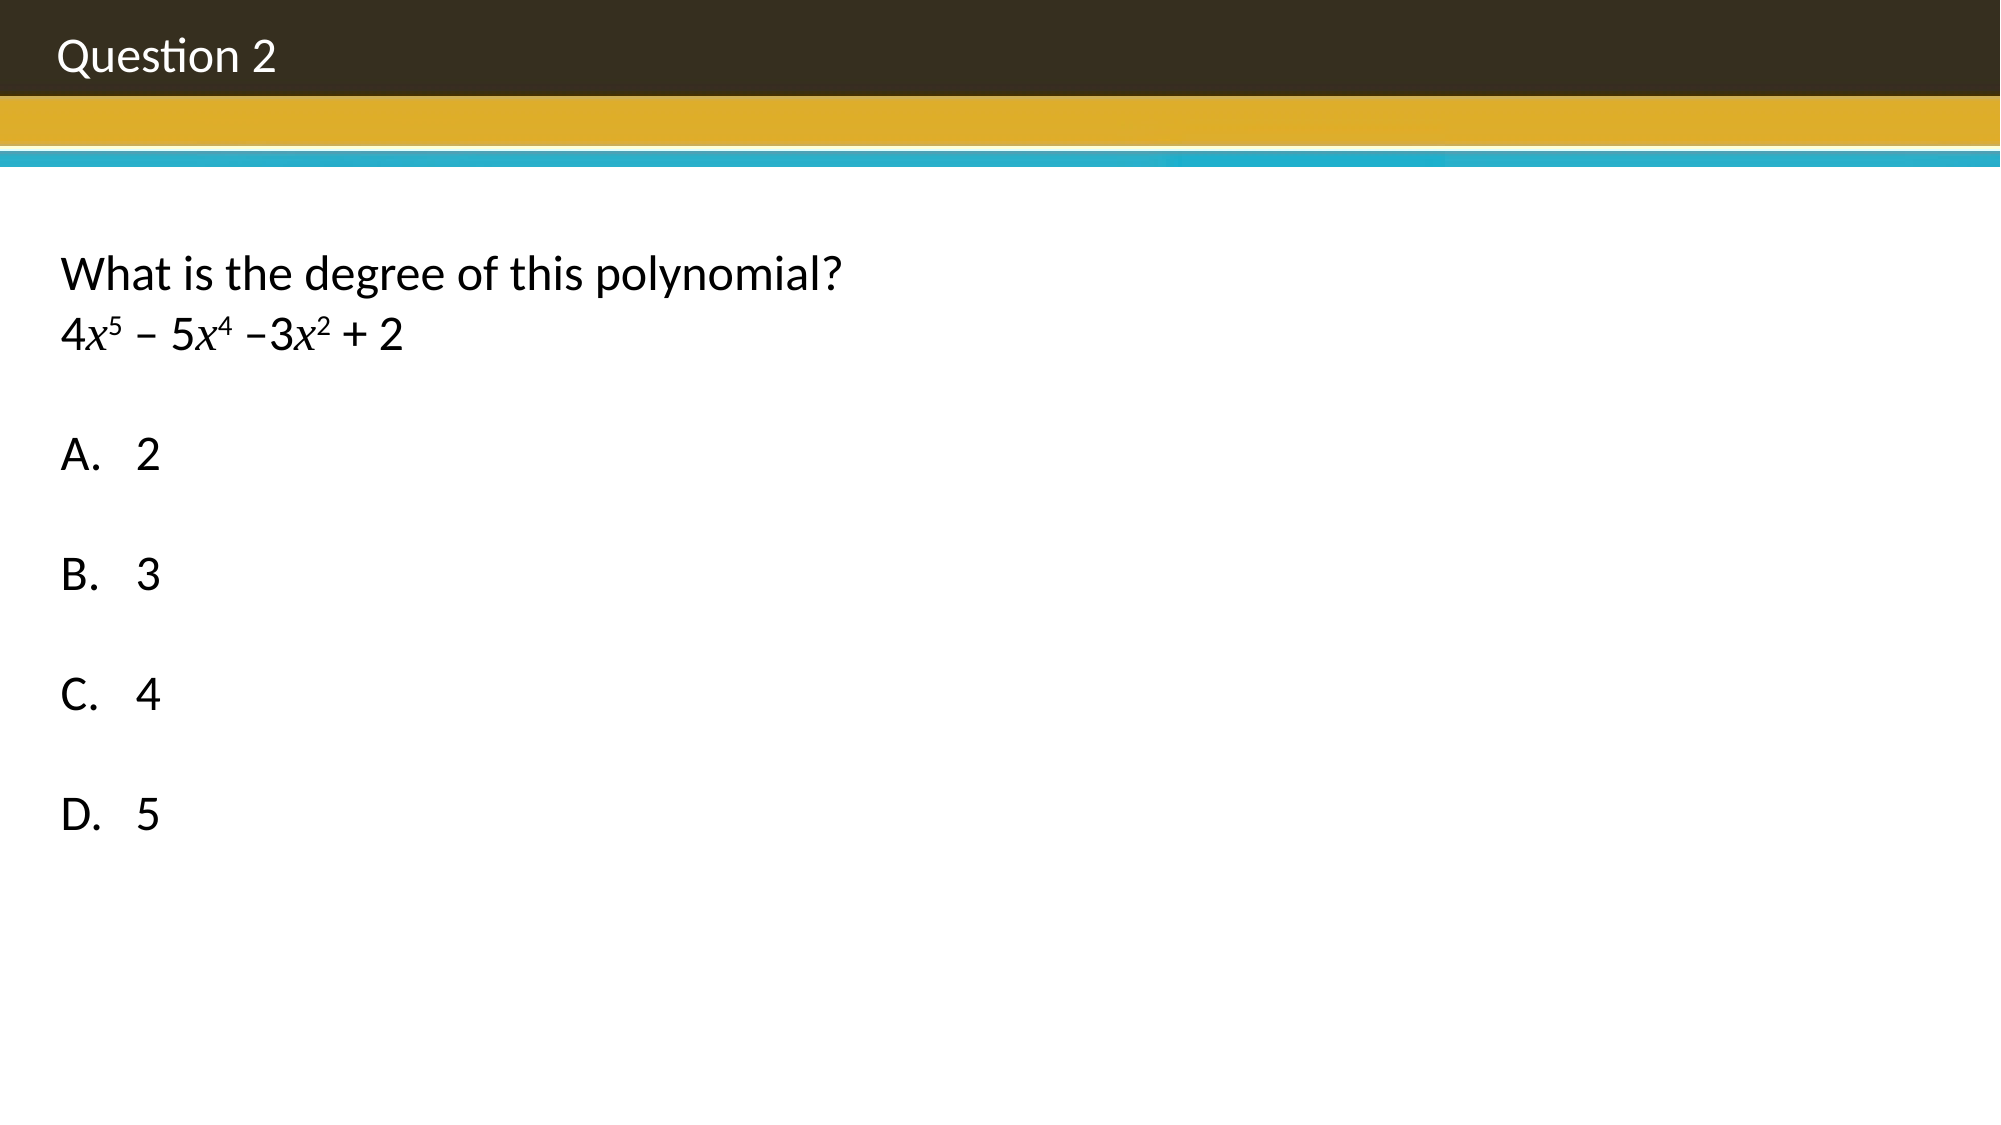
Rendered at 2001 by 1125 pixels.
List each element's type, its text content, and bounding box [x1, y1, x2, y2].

picture [0, 0, 2000, 167]
text_box What is the degree of this polynomial? 4x5 – 5x4 –3x2 + 2 2 3 4 5 [45, 233, 1880, 849]
text_box Question 2 [41, 14, 293, 90]
